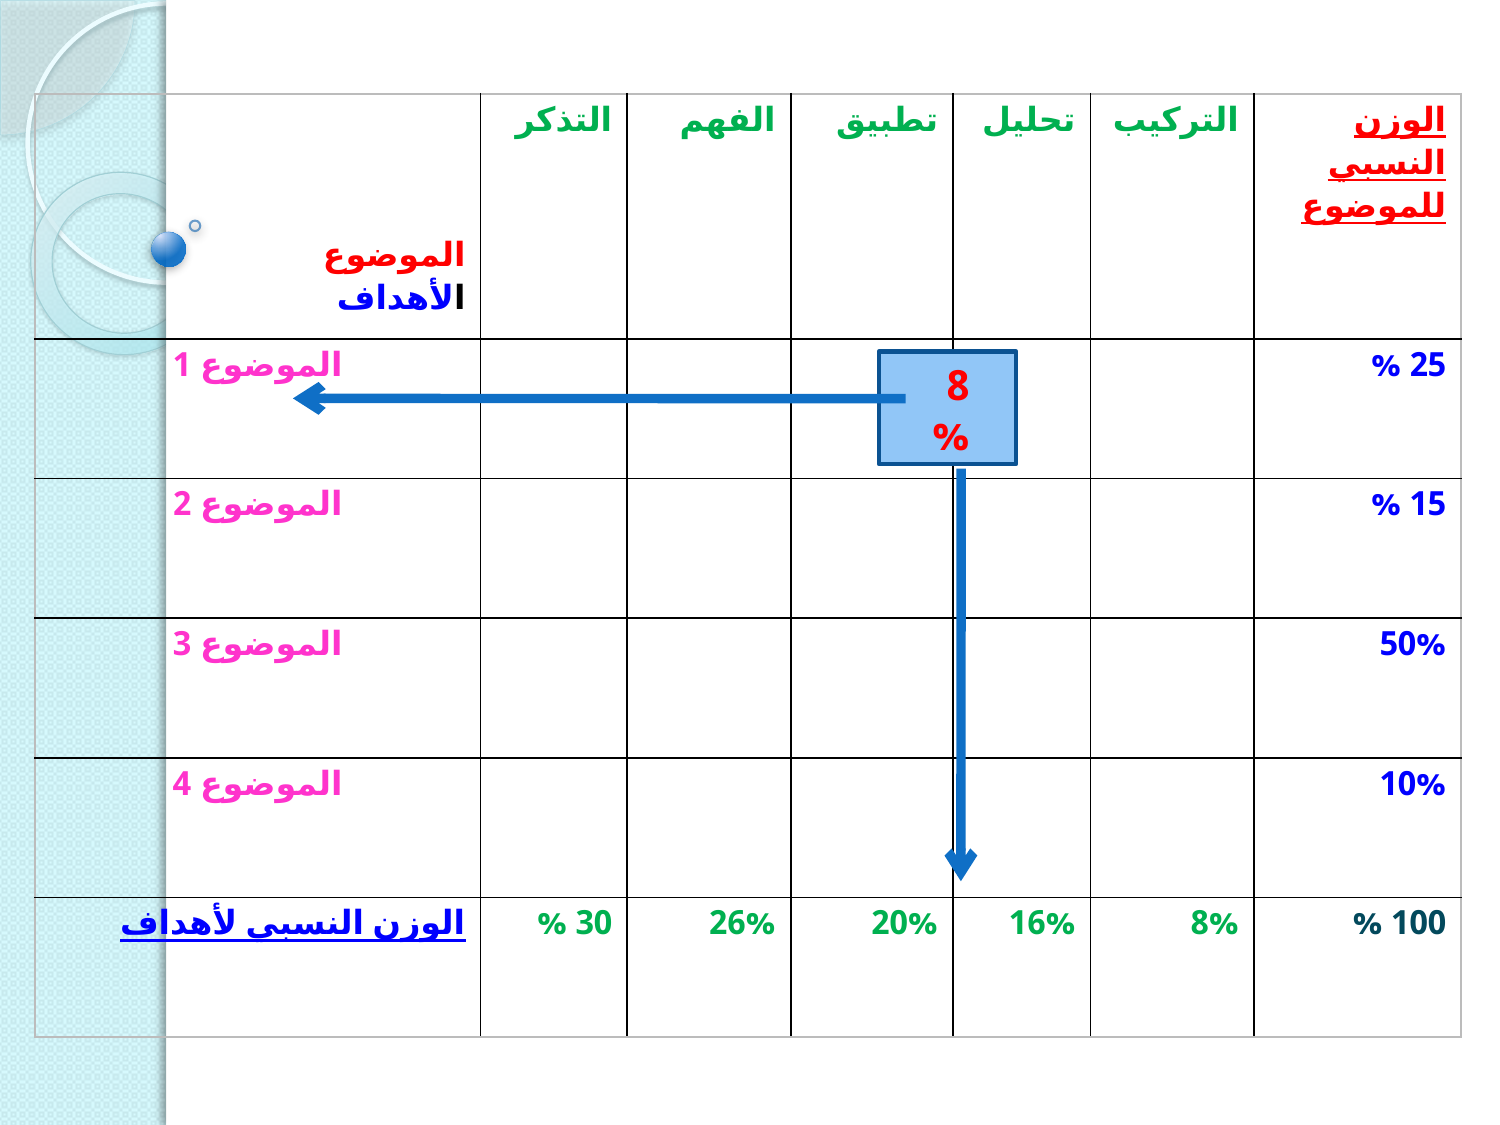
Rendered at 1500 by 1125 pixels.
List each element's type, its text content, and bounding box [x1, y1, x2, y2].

table_cell 100 % [1255, 898, 1460, 1036]
table_cell 50% [1255, 619, 1460, 757]
table_header الفهم [628, 95, 790, 338]
table_header الموضوع الأهداف [36, 95, 480, 338]
table_cell [1091, 759, 1253, 897]
table_cell [628, 619, 790, 757]
table_cell [1091, 619, 1253, 757]
table_cell [966, 685, 1090, 757]
text_box [877, 349, 1018, 466]
text_box 8% [902, 351, 985, 467]
table_cell [628, 479, 790, 617]
table_cell 20% [792, 898, 952, 1036]
table_header التركيب [1091, 95, 1253, 338]
table_cell [481, 409, 626, 478]
table_cell 26% [628, 898, 790, 1036]
table_cell [954, 340, 1090, 478]
table_cell [792, 409, 952, 478]
table_cell 25 % [1255, 340, 1460, 478]
table_cell الموضوع 1 [36, 340, 480, 478]
table_header التذكر [481, 95, 626, 338]
table_header الوزن النسبي للموضوع [1255, 95, 1460, 338]
table_cell 16% [954, 898, 1090, 1036]
table_cell الموضوع 2 [36, 479, 480, 617]
table_cell [1091, 340, 1253, 478]
table_cell الوزن النسبي لأهداف [36, 898, 480, 1036]
table_cell [1091, 479, 1253, 617]
table_cell [481, 479, 626, 617]
table_cell [966, 479, 1090, 617]
table_header تطبيق [792, 95, 952, 338]
table_cell [792, 685, 952, 757]
table_cell 15 % [1255, 479, 1460, 617]
table_cell 8% [1091, 898, 1253, 1036]
table_cell 30 % [481, 898, 626, 1036]
table_cell [628, 409, 790, 478]
table_cell [481, 759, 626, 897]
table_cell [954, 759, 1090, 897]
table_cell الموضوع 4 [36, 759, 480, 897]
table_cell [792, 479, 952, 617]
table_header تحليل [954, 95, 1090, 338]
table_cell [628, 759, 790, 897]
table_cell الموضوع 3 [36, 619, 480, 757]
table_cell [792, 619, 952, 672]
table_cell [792, 759, 952, 897]
table_cell [481, 619, 626, 757]
table_cell [628, 340, 790, 393]
table_cell [481, 340, 626, 393]
table_cell [966, 619, 1090, 672]
table_cell [792, 340, 952, 393]
table_cell 10% [1255, 759, 1460, 897]
